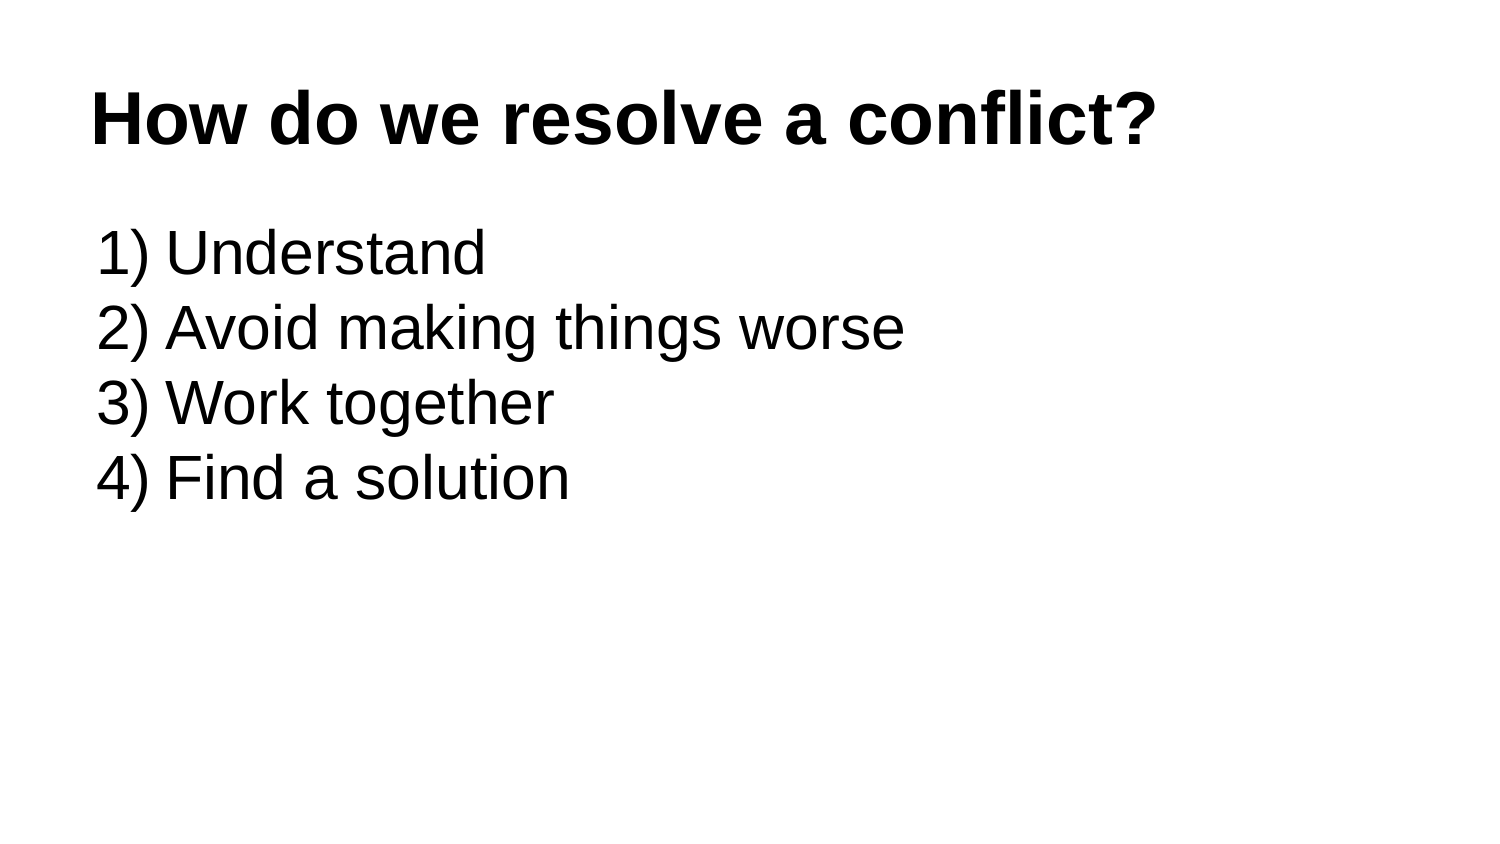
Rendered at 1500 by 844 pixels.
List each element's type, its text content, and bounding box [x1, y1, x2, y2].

list Understand Avoid making things worse Work together Find a solution [75, 196, 1425, 808]
title How do we resolve a conflict? [75, 33, 1425, 175]
